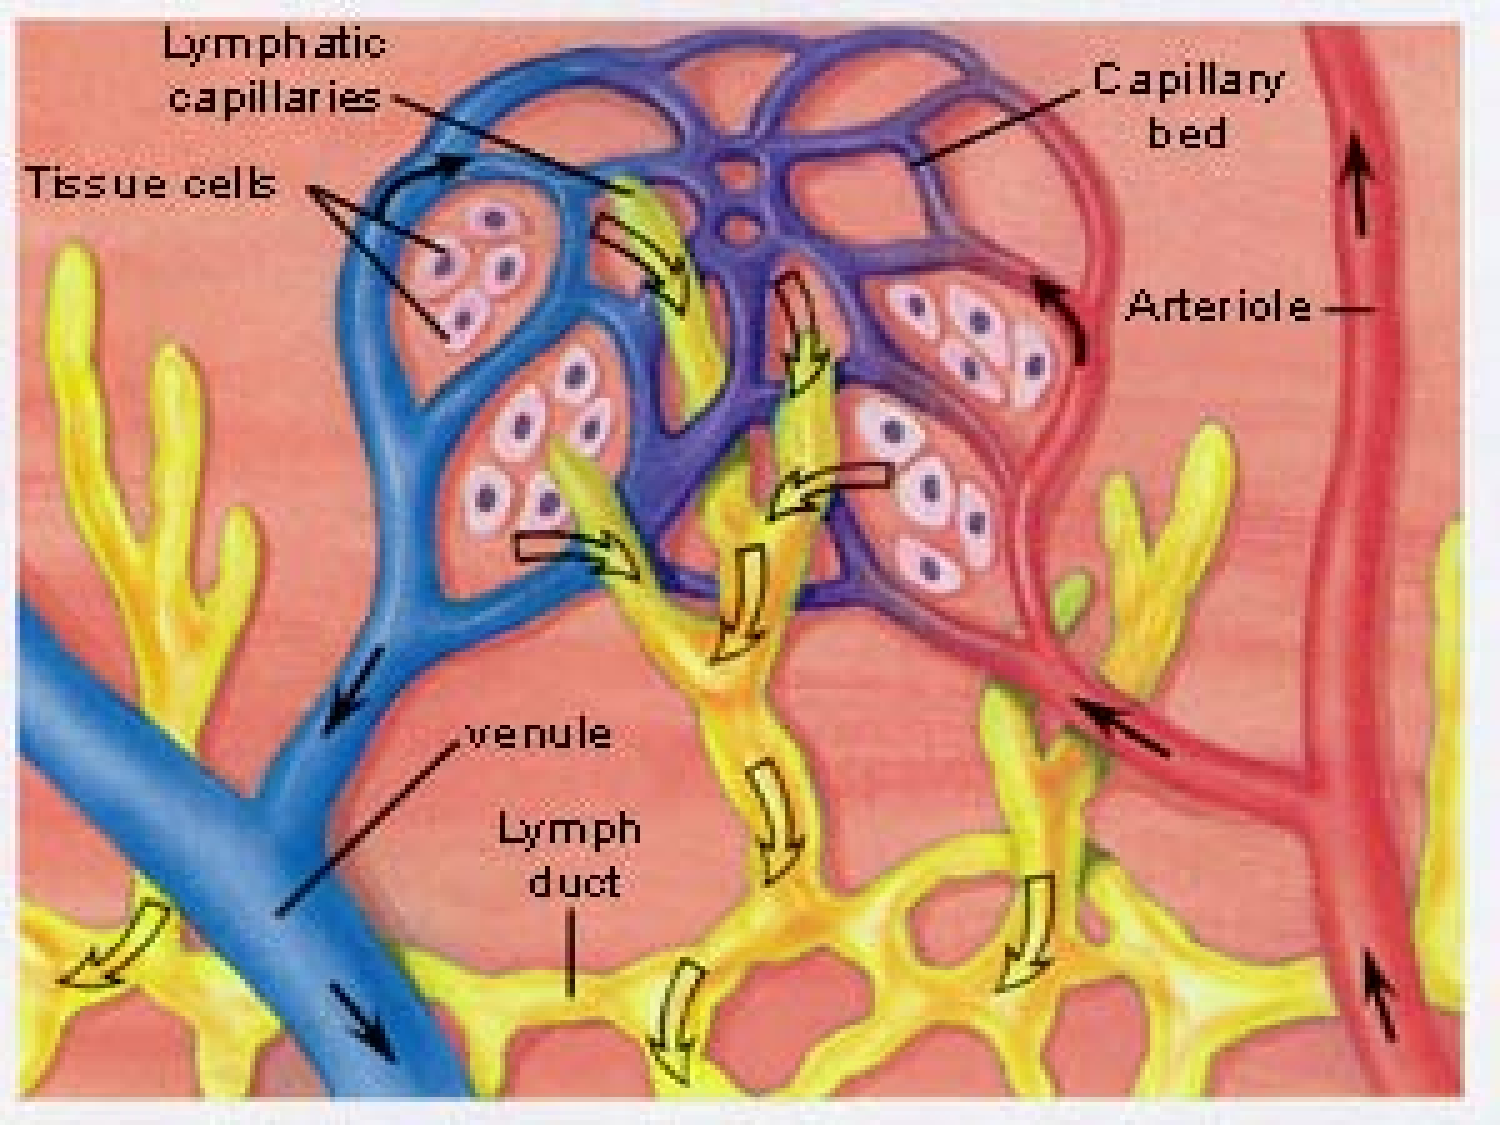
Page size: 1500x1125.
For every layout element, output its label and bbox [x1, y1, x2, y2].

list [0, 0, 1500, 1125]
